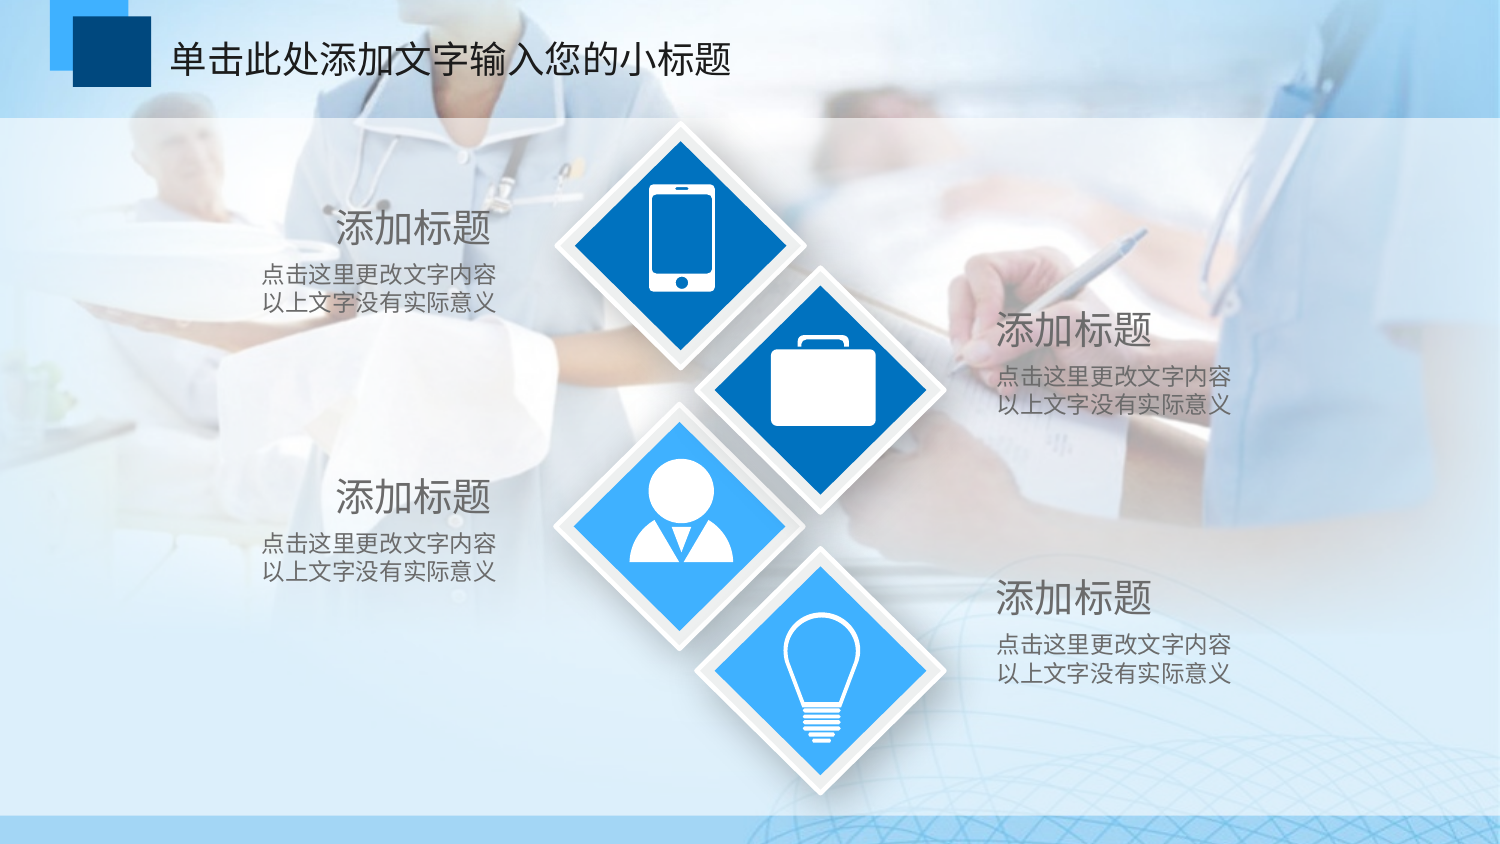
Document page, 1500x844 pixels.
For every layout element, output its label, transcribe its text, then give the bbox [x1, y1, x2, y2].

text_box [555, 403, 804, 649]
text_box 点击这里更改文字内容 以上文字没有实际意义 [981, 622, 1263, 695]
text_box 添加标题 [984, 299, 1164, 354]
text_box 添加标题 [984, 568, 1164, 622]
text_box 点击这里更改文字内容 以上文字没有实际意义 [238, 252, 520, 324]
text_box 添加标题 [323, 197, 504, 252]
text_box 点击这里更改文字内容 以上文字没有实际意义 [238, 521, 520, 593]
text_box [696, 267, 945, 513]
picture [0, 0, 1500, 118]
text_box 点击这里更改文字内容 以上文字没有实际意义 [981, 354, 1263, 426]
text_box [696, 548, 945, 794]
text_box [556, 123, 805, 369]
picture [0, 816, 1500, 844]
text_box 添加标题 [323, 466, 504, 521]
